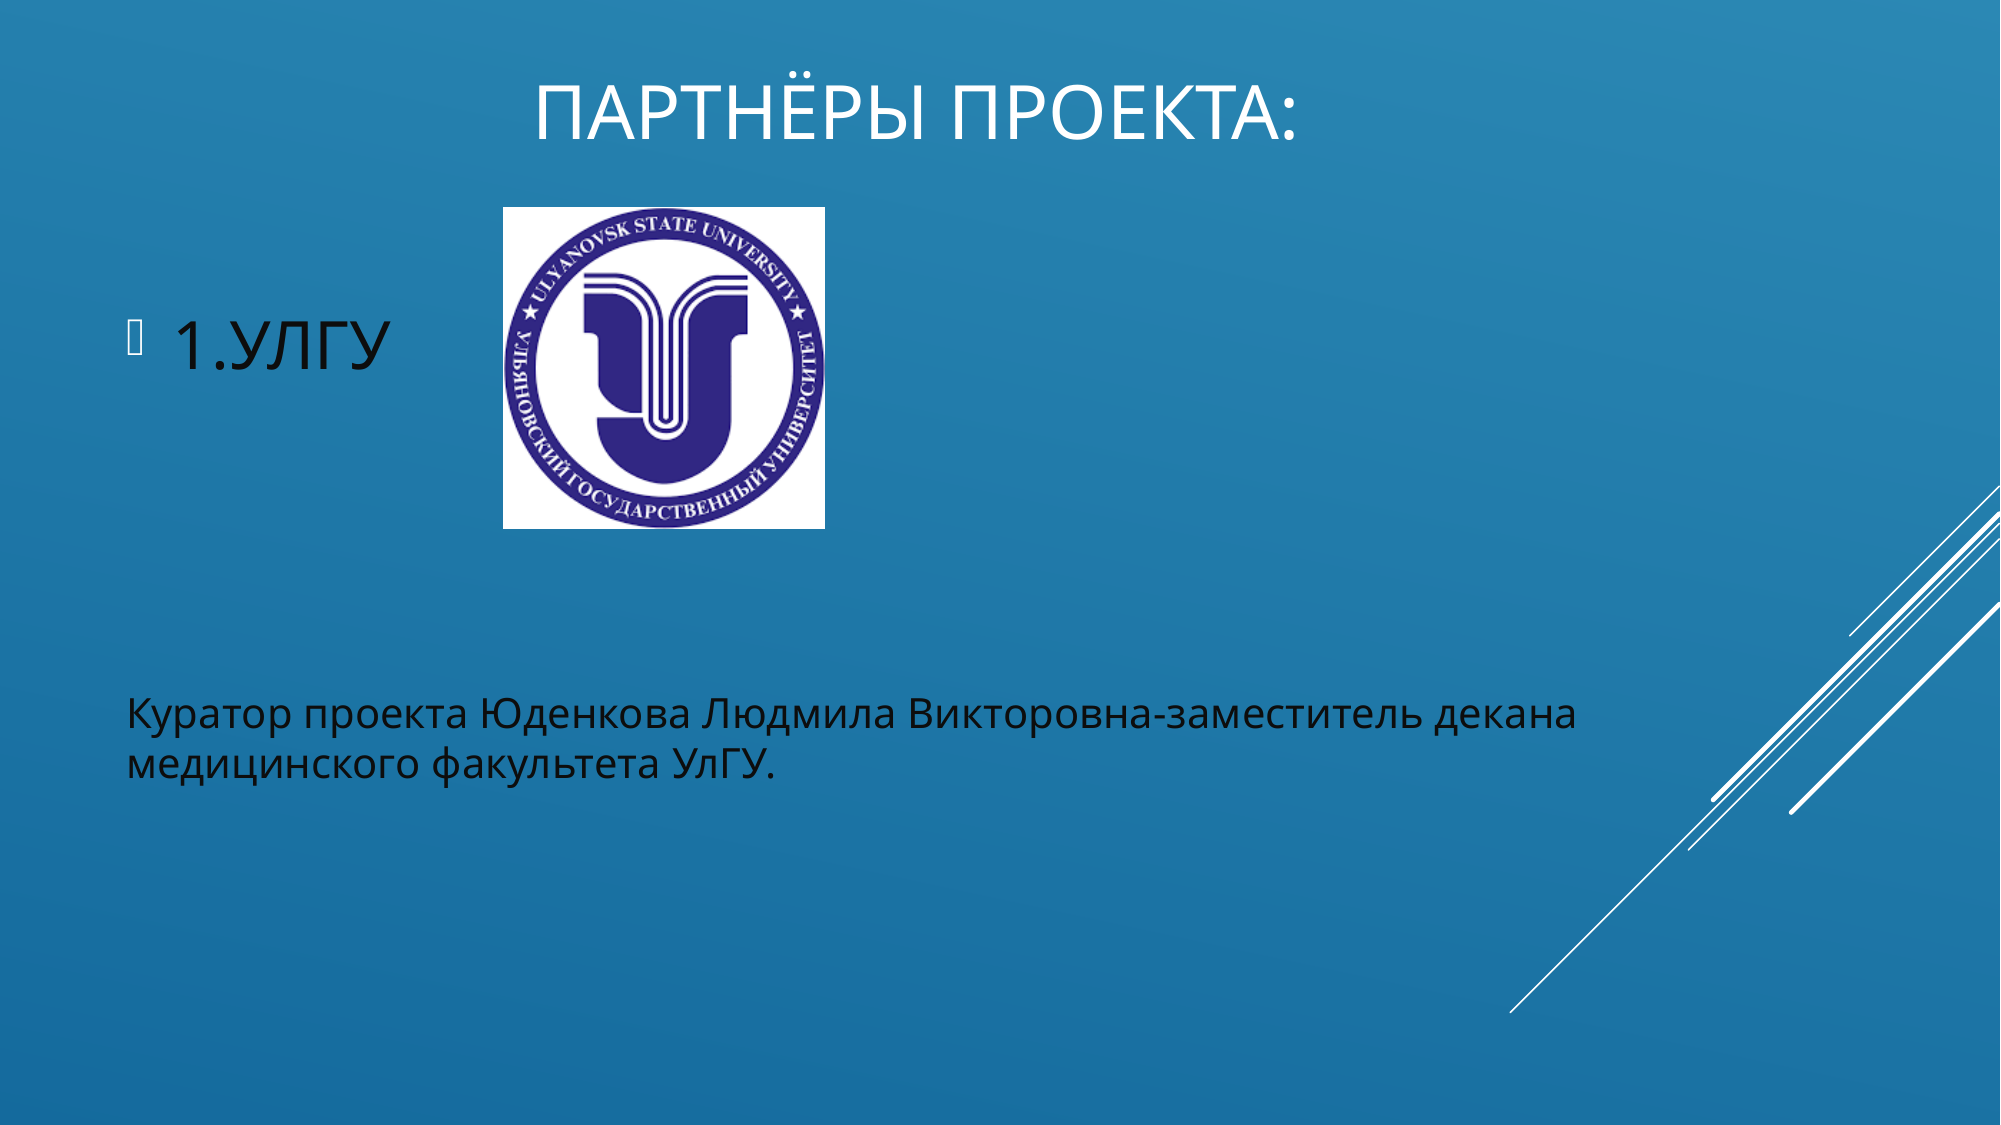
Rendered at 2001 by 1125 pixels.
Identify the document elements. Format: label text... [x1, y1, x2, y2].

title Партнёры проекта: [517, 56, 1918, 253]
picture [503, 207, 825, 529]
list 1.УЛГУ Куратор проекта Юденкова Людмила Викторовна-заместитель декана медицинского факультета УлГУ. [111, 190, 1797, 1076]
